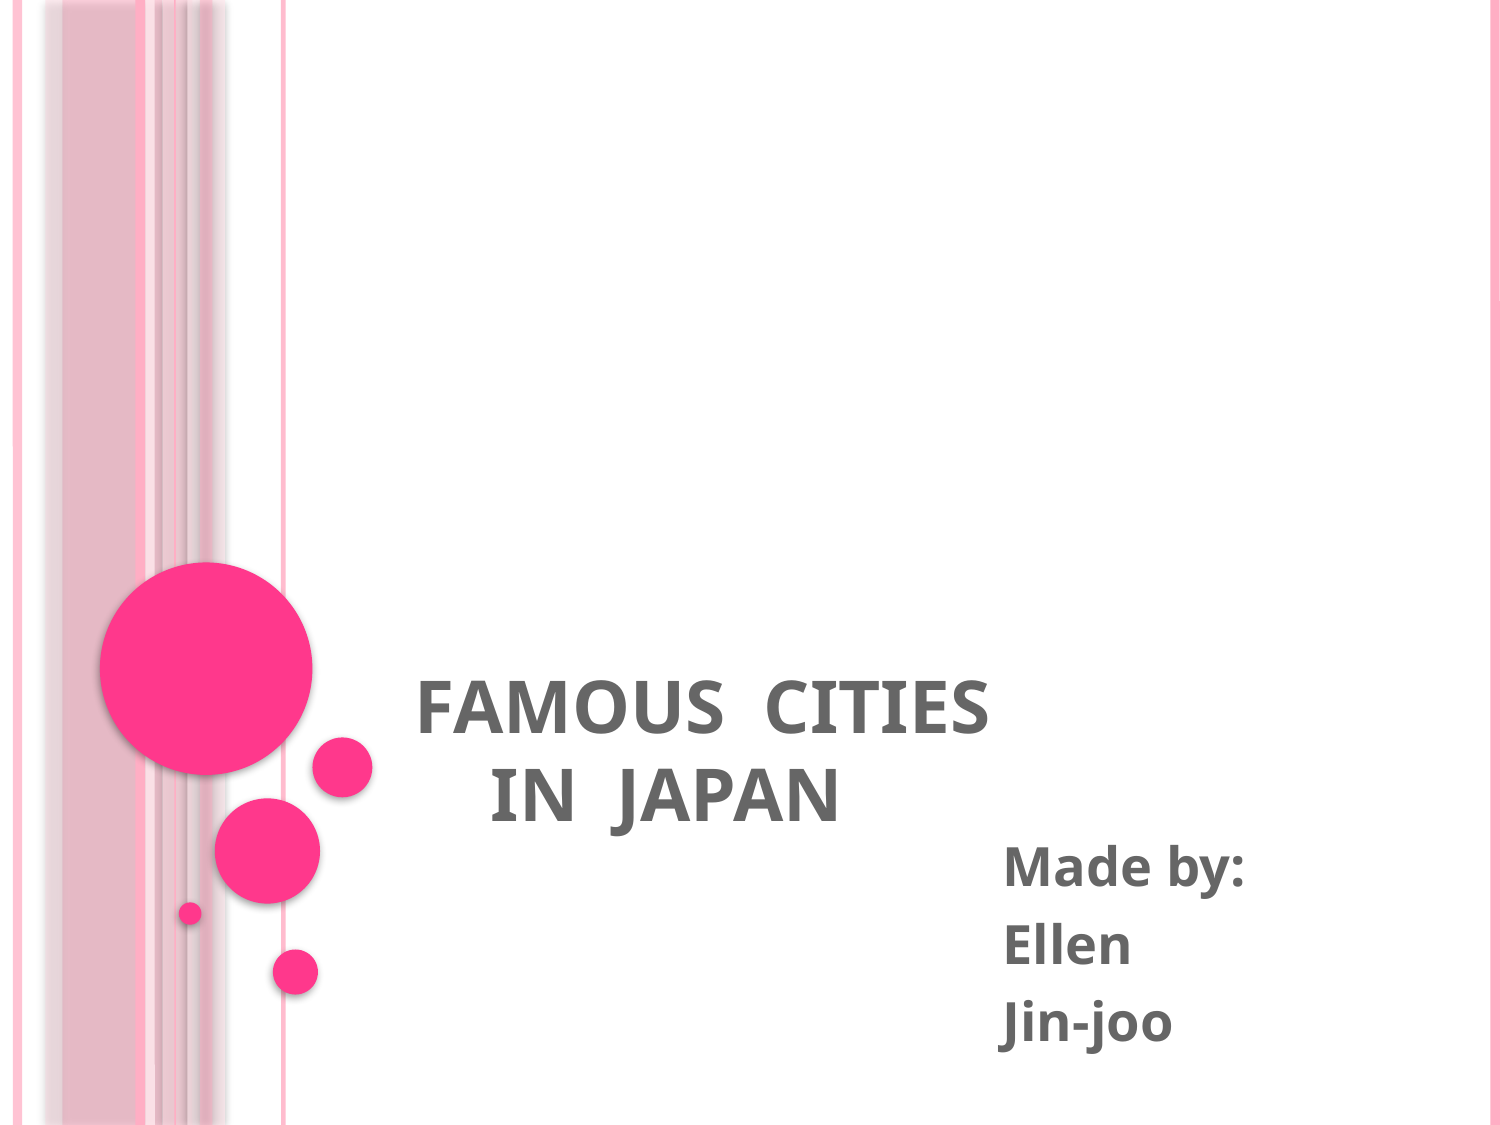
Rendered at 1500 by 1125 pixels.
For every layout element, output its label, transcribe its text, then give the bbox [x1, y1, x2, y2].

title FAMOUS CITIES IN JAPAN [399, 725, 1500, 979]
subtitle Made by: Ellen Jin-joo [987, 824, 1500, 1125]
